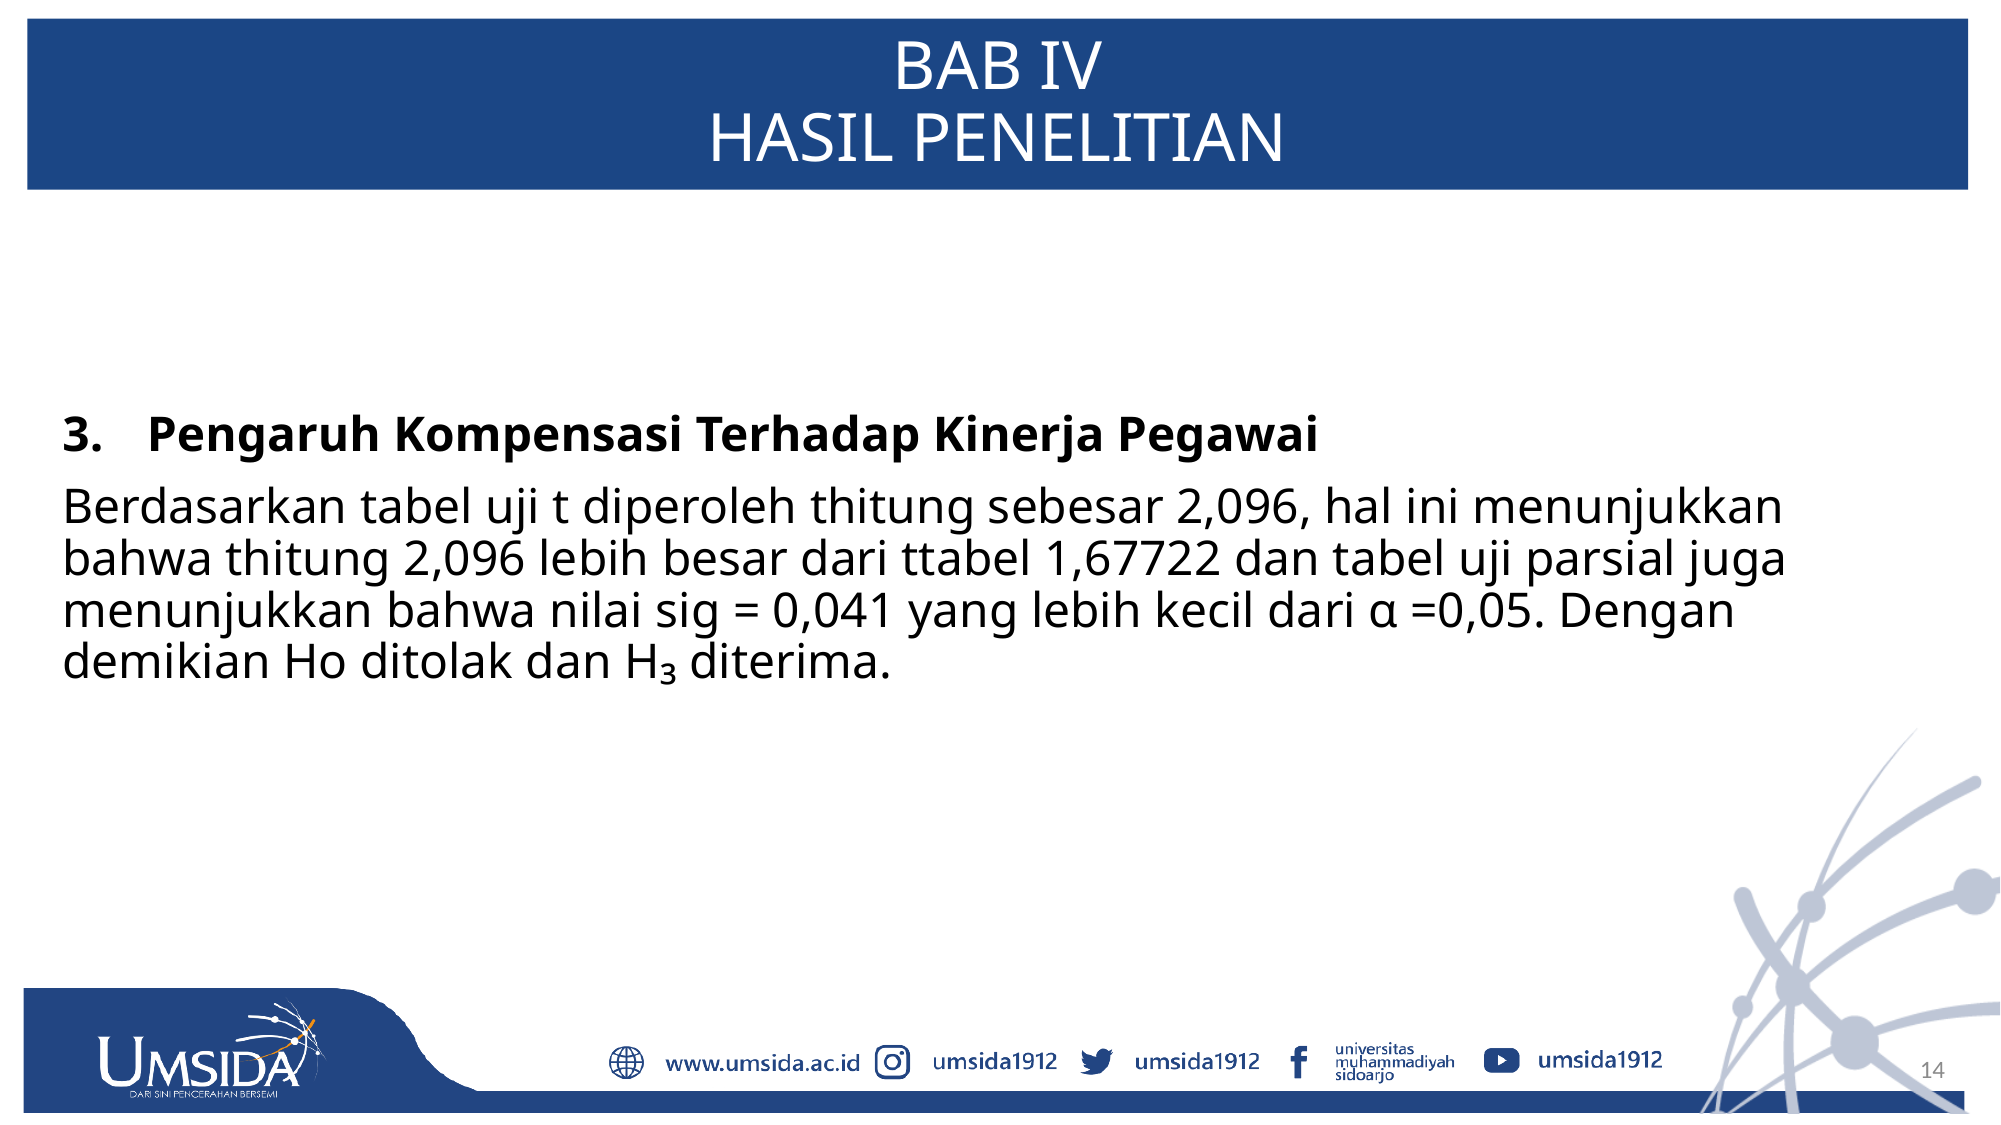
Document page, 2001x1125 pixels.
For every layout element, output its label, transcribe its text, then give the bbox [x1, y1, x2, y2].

list Pengaruh Kompensasi Terhadap Kinerja Pegawai Berdasarkan tabel uji t diperoleh thitung sebesar 2,096, hal ini menunjukkan bahwa thitung 2,096 lebih besar dari ttabel 1,67722 dan tabel uji parsial juga menunjukkan bahwa nilai sig = 0,041 yang lebih kecil dari α =0,05. Dengan demikian Ho ditolak dan H₃ diterima. [47, 402, 1960, 1028]
title BAB IV HASIL PENELITIAN [27, 18, 1969, 190]
picture [23, 51, 1965, 1113]
